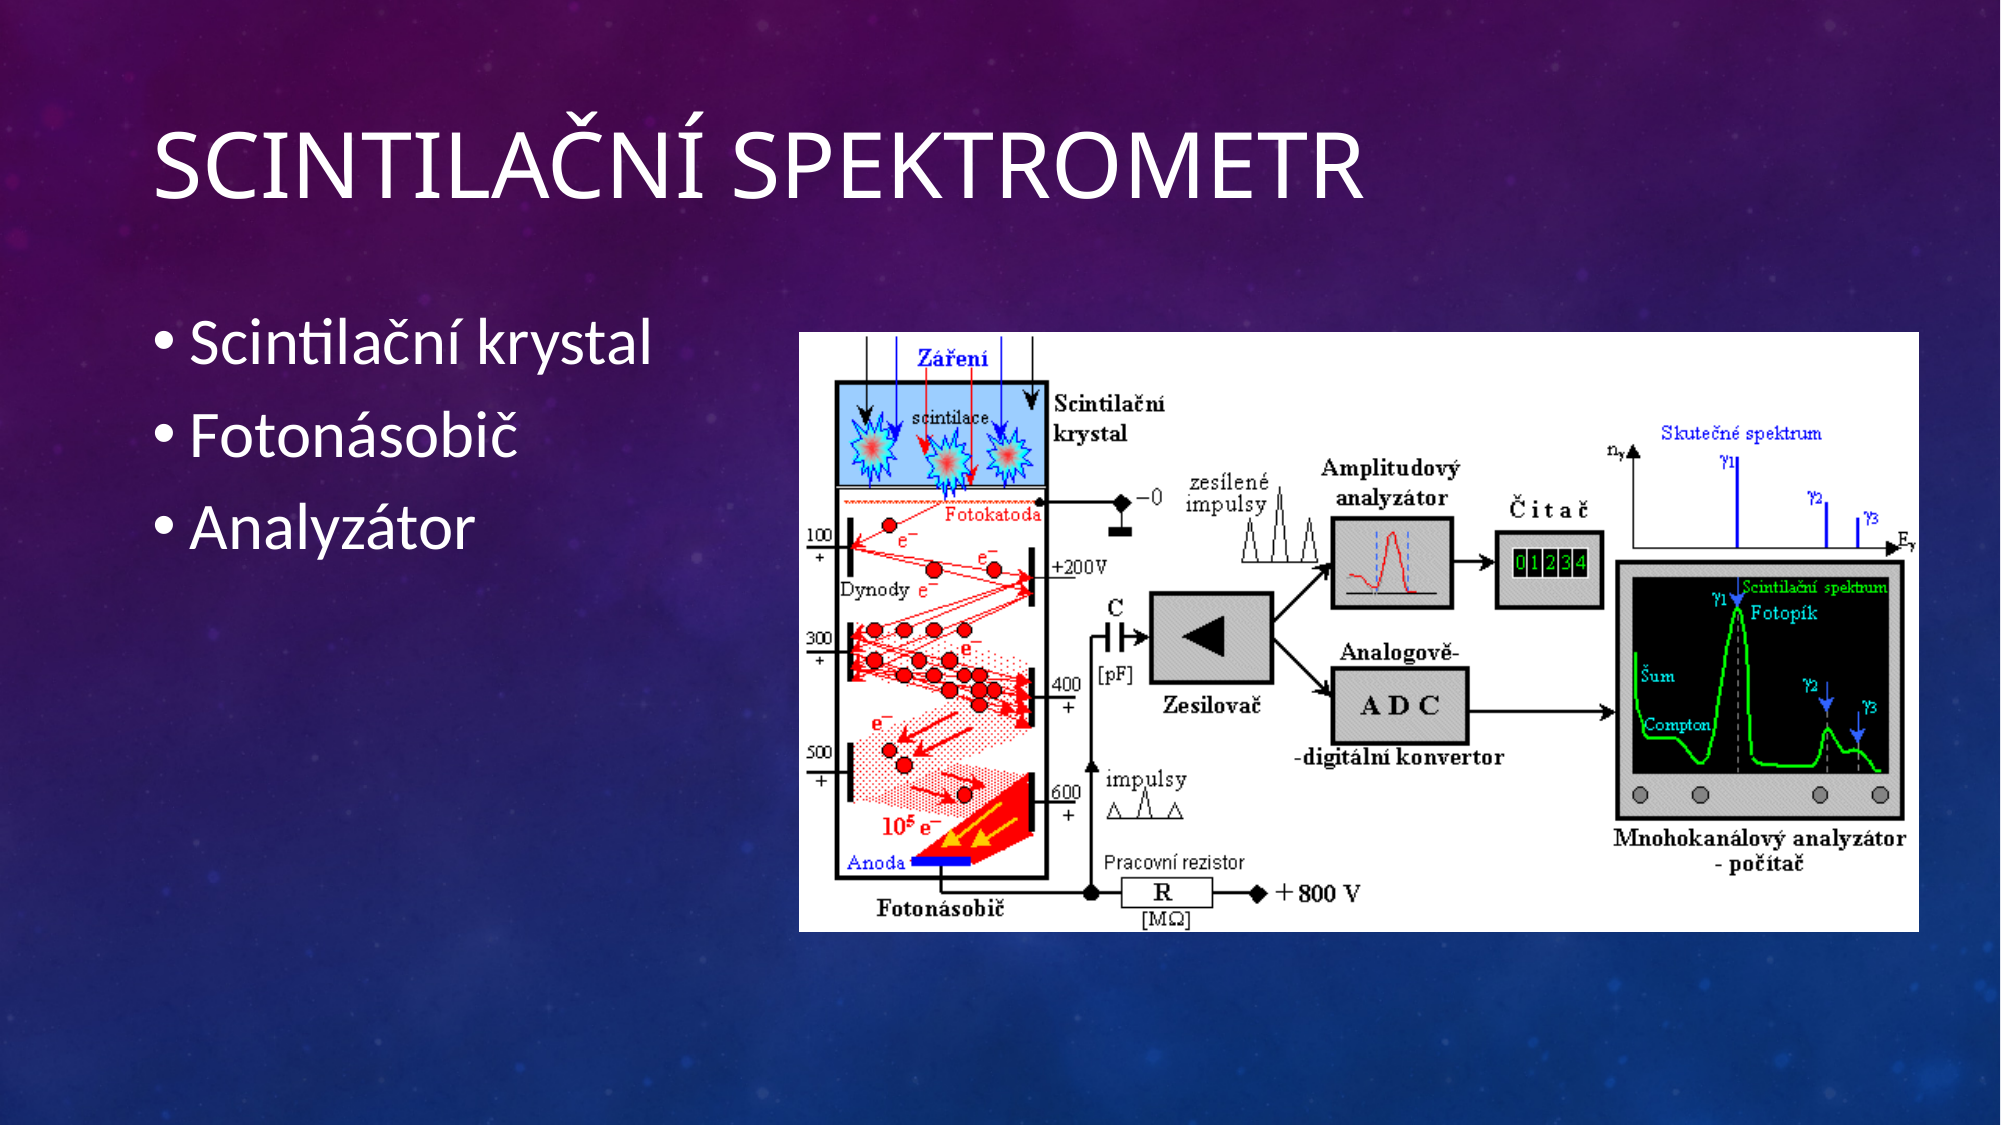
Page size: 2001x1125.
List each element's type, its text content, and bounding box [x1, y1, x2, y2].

title SCINTILAČNÍ SPEKTROMETR [137, 59, 1863, 278]
picture [0, 0, 2001, 1125]
list Scintilační krystal Fotonásobič Analyzátor [137, 299, 1863, 1014]
